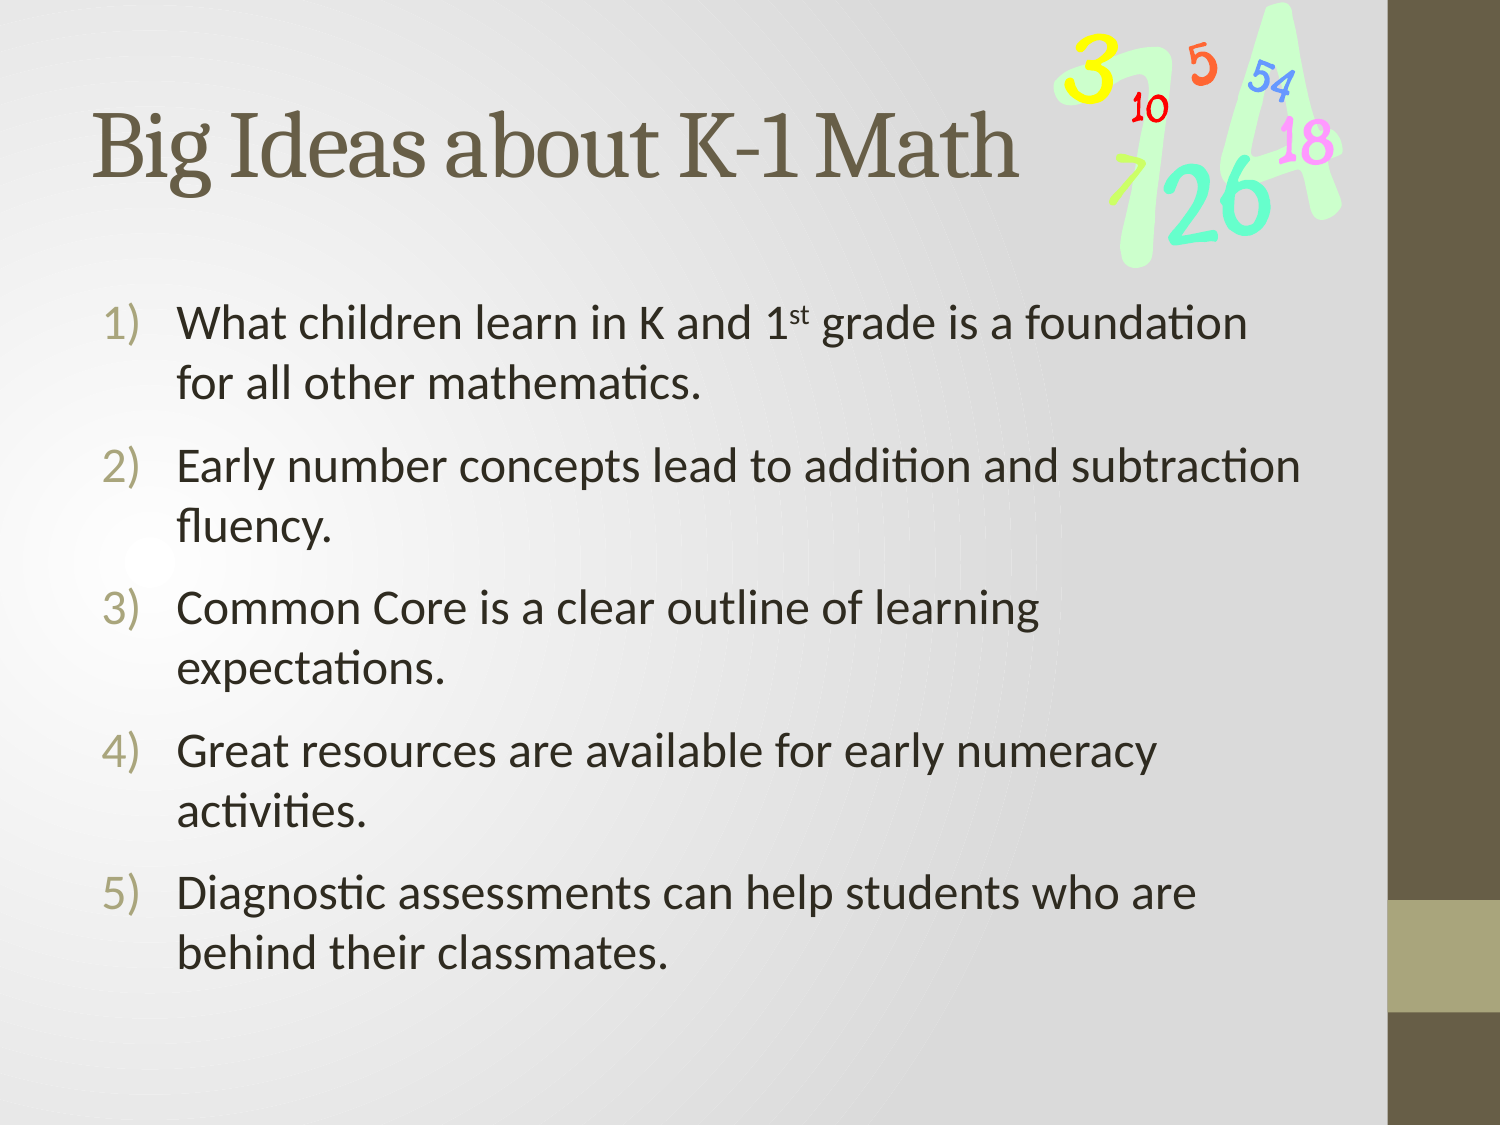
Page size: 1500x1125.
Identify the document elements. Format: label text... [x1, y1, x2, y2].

list What children learn in K and 1st grade is a foundation for all other mathematics. Early number concepts lead to addition and subtraction fluency. Common Core is a clear outline of learning expectations. Great resources are available for early numeracy activities. Diagnostic assessments can help students who are behind their classmates. [74, 282, 1326, 1051]
title Big Ideas about K-1 Math [75, 45, 1050, 233]
picture [1052, 0, 1346, 269]
